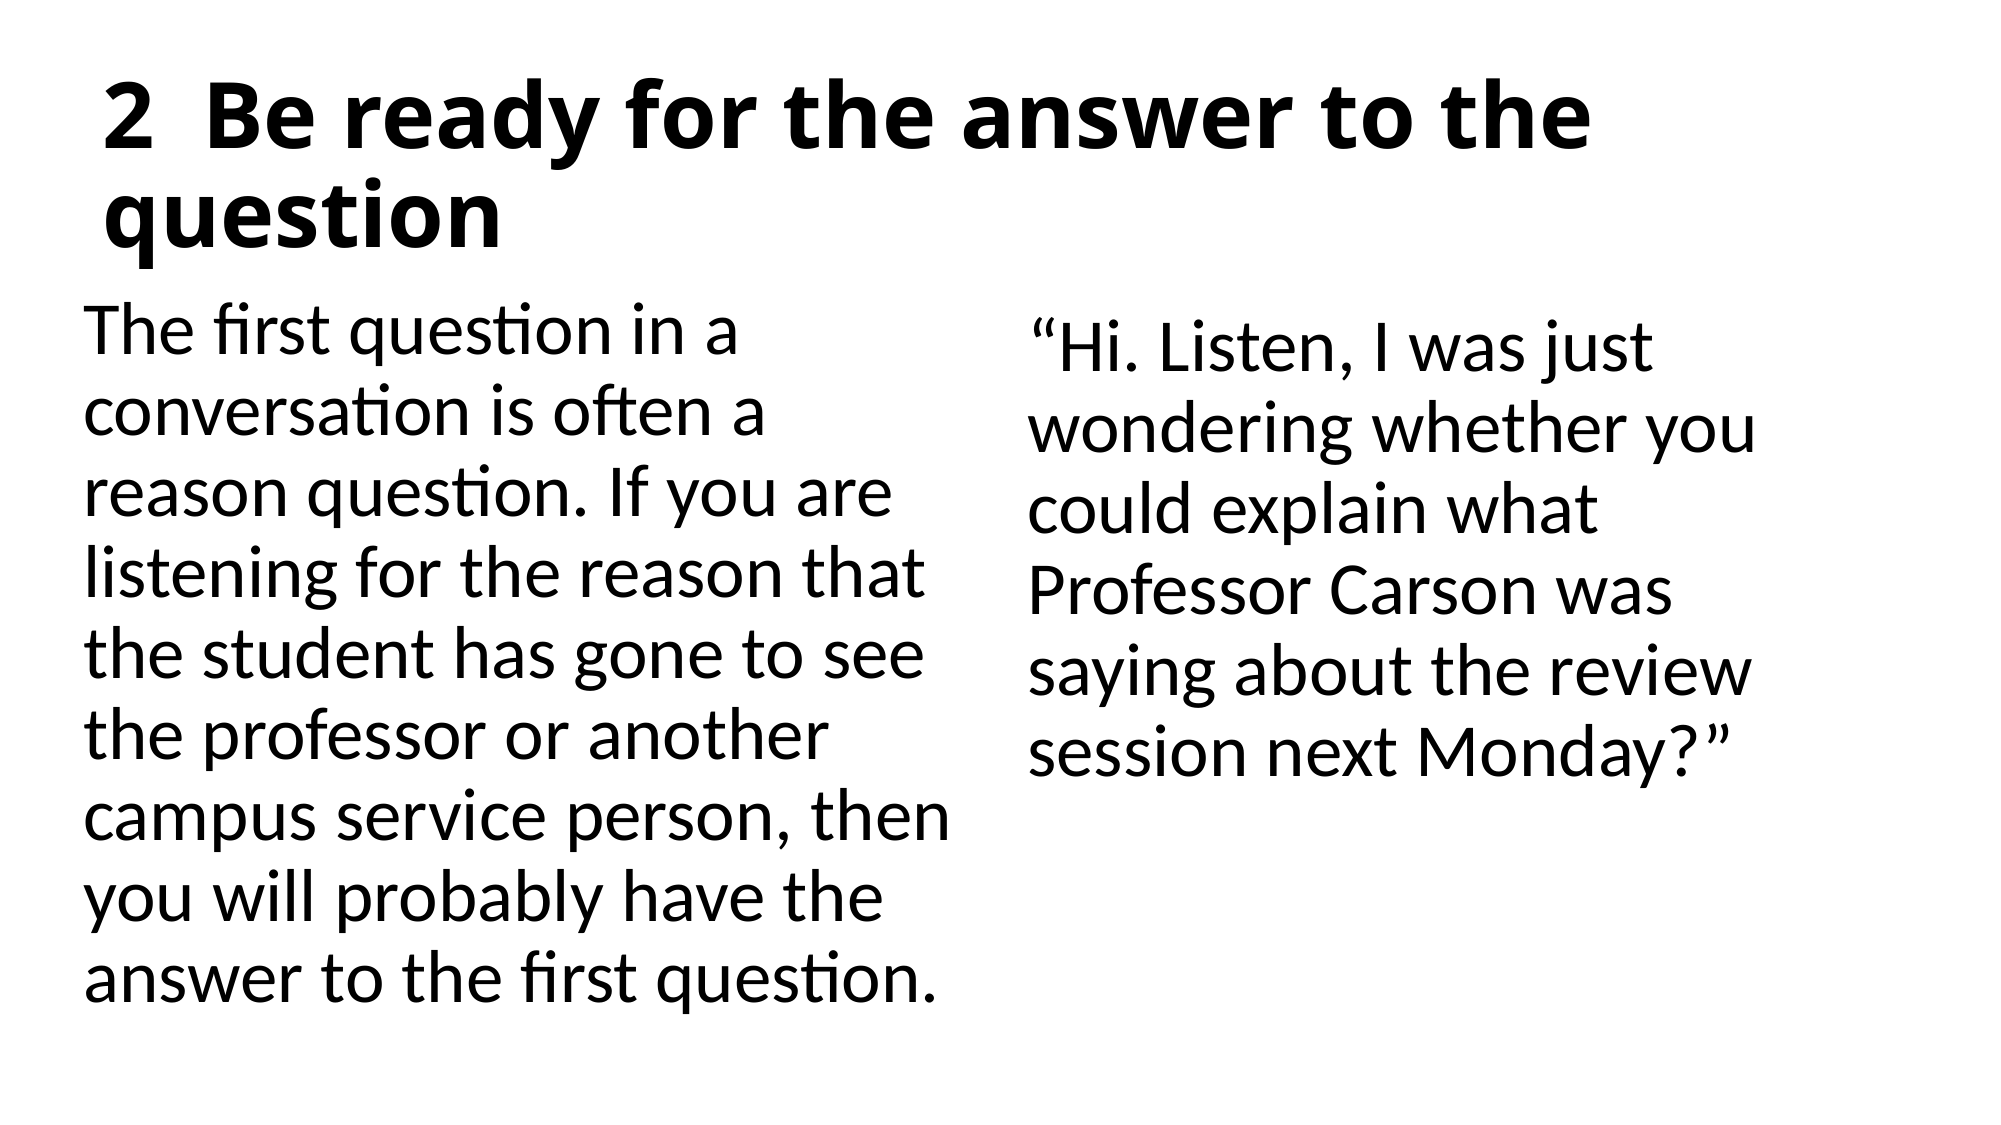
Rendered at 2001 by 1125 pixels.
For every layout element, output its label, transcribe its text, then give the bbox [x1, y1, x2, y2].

list The first question in a conversation is often a reason question. If you are listening for the reason that the student has gone to see the professor or another campus service person, then you will probably have the answer to the first question. [68, 226, 988, 1048]
list “Hi. Listen, I was just wondering whether you could explain what Professor Carson was saying about the review session next Monday?” [1012, 299, 1888, 1048]
title 2 Be ready for the answer to the question [87, 59, 1863, 278]
